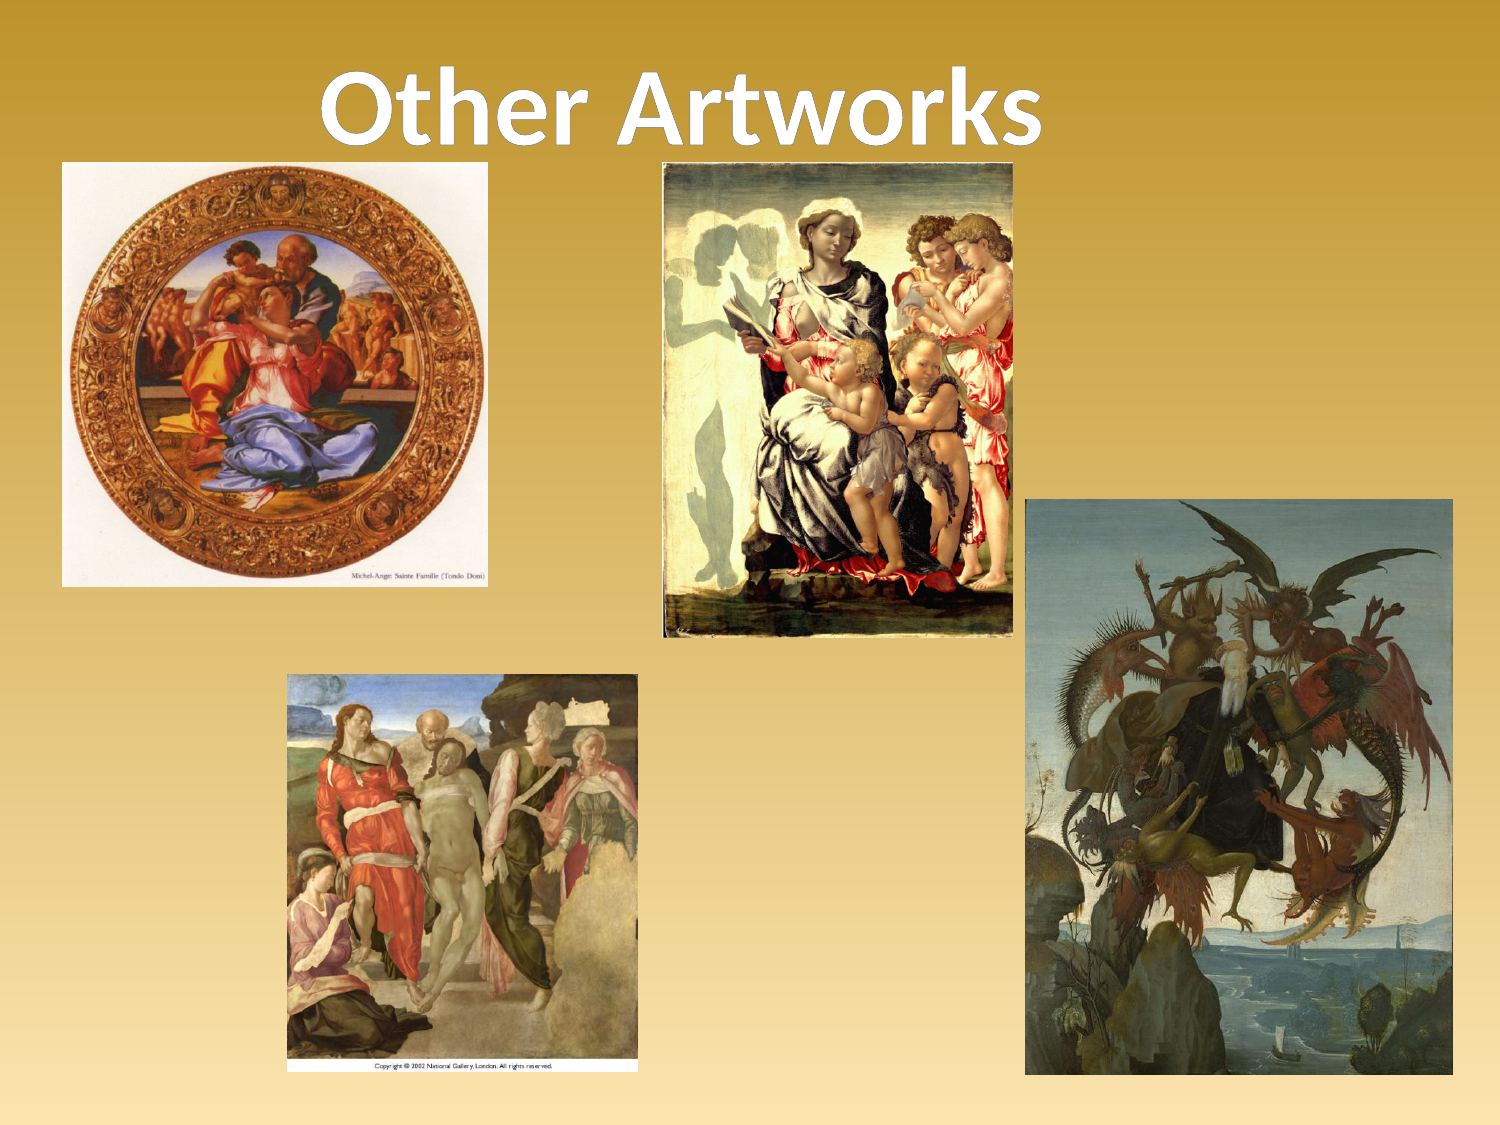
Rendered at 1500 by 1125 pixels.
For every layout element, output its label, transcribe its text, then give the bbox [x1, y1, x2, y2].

text_box Other Artworks [303, 24, 1060, 175]
picture [62, 162, 488, 587]
picture [287, 674, 638, 1072]
picture [662, 162, 1014, 638]
picture [1024, 499, 1453, 1076]
